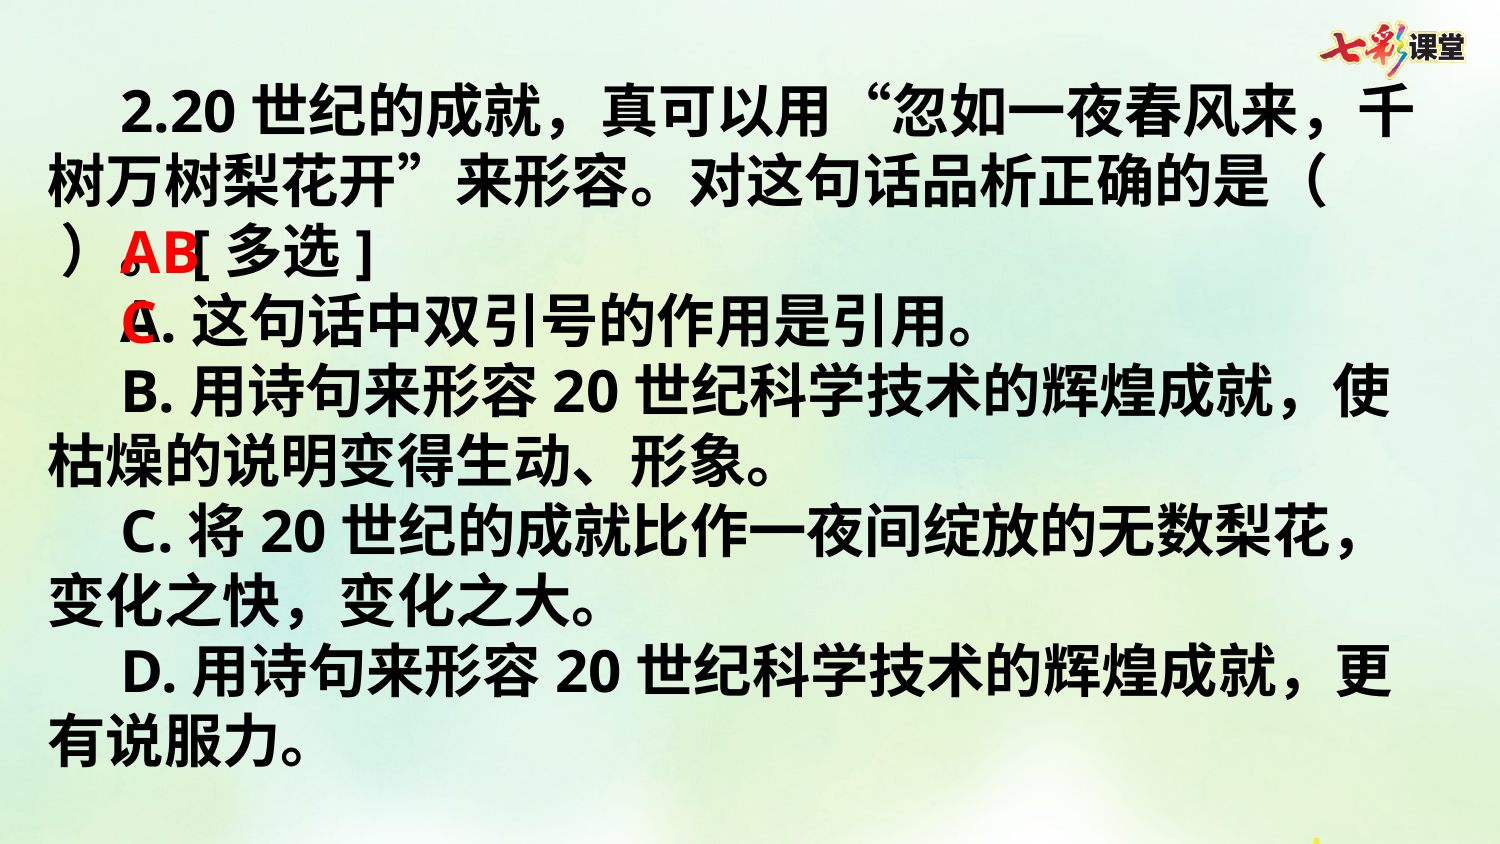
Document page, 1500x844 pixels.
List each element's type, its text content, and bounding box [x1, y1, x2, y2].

text_box 2.20世纪的成就，真可以用“忽如一夜春风来，千树万树梨花开”来形容。对这句话品析正确的是（ ）。[多选] A.这句话中双引号的作用是引用。 B.用诗句来形容20世纪科学技术的辉煌成就，使枯燥的说明变得生动、形象。 C.将20世纪的成就比作一夜间绽放的无数梨花，变化之快，变化之大。 D.用诗句来形容20世纪科学技术的辉煌成就，更有说服力。 [32, 67, 1450, 782]
text_box ABC [106, 208, 242, 363]
picture [0, 0, 1500, 844]
